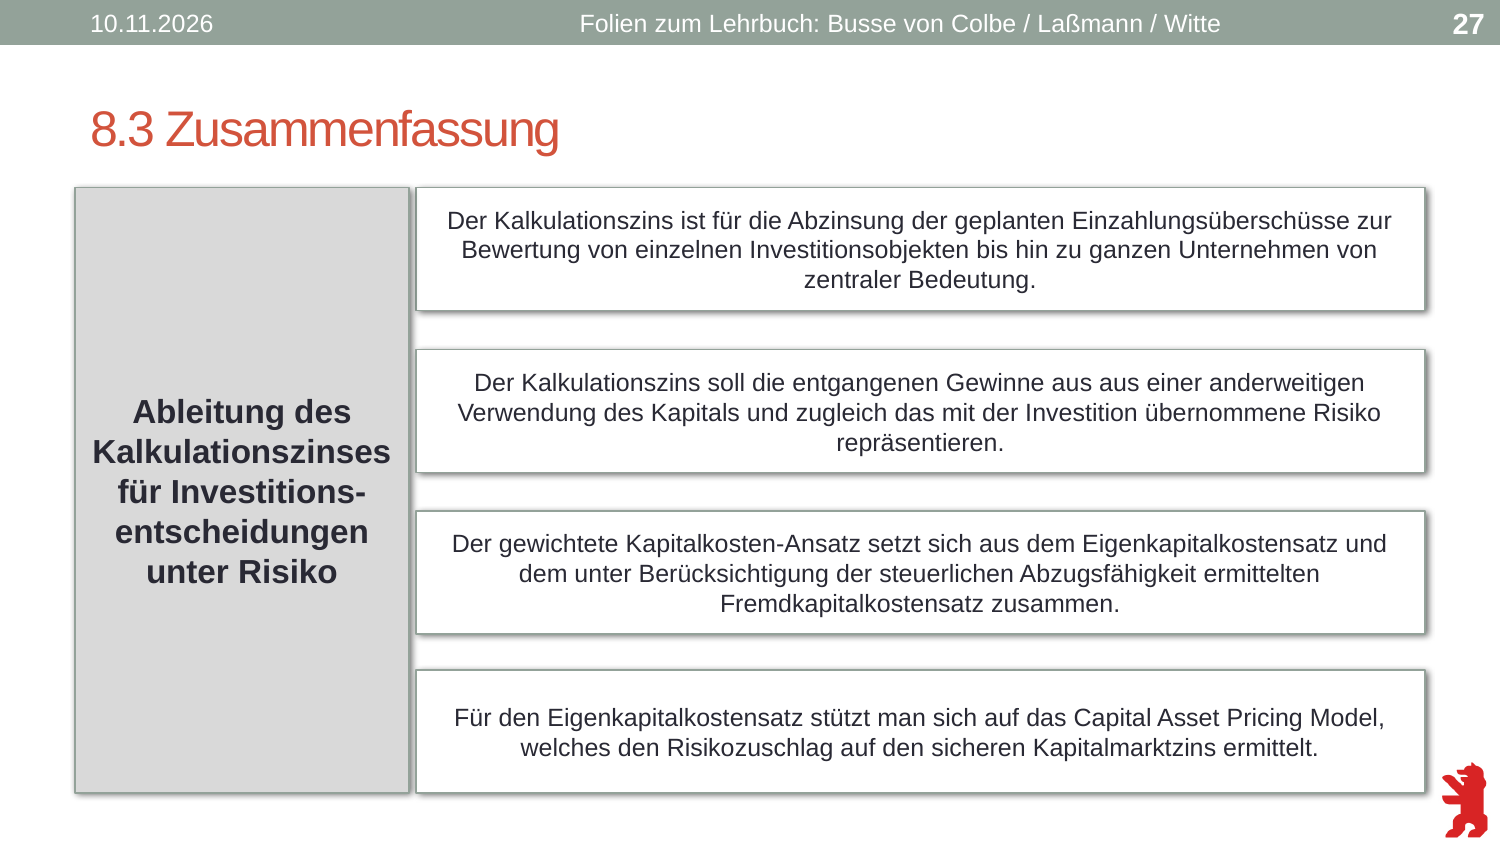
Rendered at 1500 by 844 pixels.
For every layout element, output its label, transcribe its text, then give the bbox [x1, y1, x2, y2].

footer Folien zum Lehrbuch: Busse von Colbe / Laßmann / Witte [562, 2, 1238, 43]
text_box Der Kalkulationszins ist für die Abzinsung der geplanten Einzahlungsüberschüsse zur Bewertung von einzelnen Investitionsobjekten bis hin zu ganzen Unternehmen von zentraler Bedeutung. [416, 187, 1426, 311]
text_box Der Kalkulationszins soll die entgangenen Gewinne aus aus einer anderweitigen Verwendung des Kapitals und zugleich das mit der Investition übernommene Risiko repräsentieren. [415, 349, 1426, 473]
title 8.3 Zusammenfassung [75, 65, 1425, 186]
text_box Der gewichtete Kapitalkosten-Ansatz setzt sich aus dem Eigenkapitalkostensatz und dem unter Berücksichtigung der steuerlichen Abzugsfähigkeit ermittelten Fremdkapitalkostensatz zusammen. [415, 510, 1426, 635]
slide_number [75, 2, 550, 43]
slide_number 27 [1325, 2, 1500, 43]
picture [1434, 760, 1500, 844]
text_box Für den Eigenkapitalkostensatz stützt man sich auf das Capital Asset Pricing Model, welches den Risikozuschlag auf den sicheren Kapitalmarktzins ermittelt. [415, 669, 1426, 794]
text_box Ableitung des Kalkulationszinses für Investitions-entscheidungen unter Risiko [74, 187, 410, 794]
